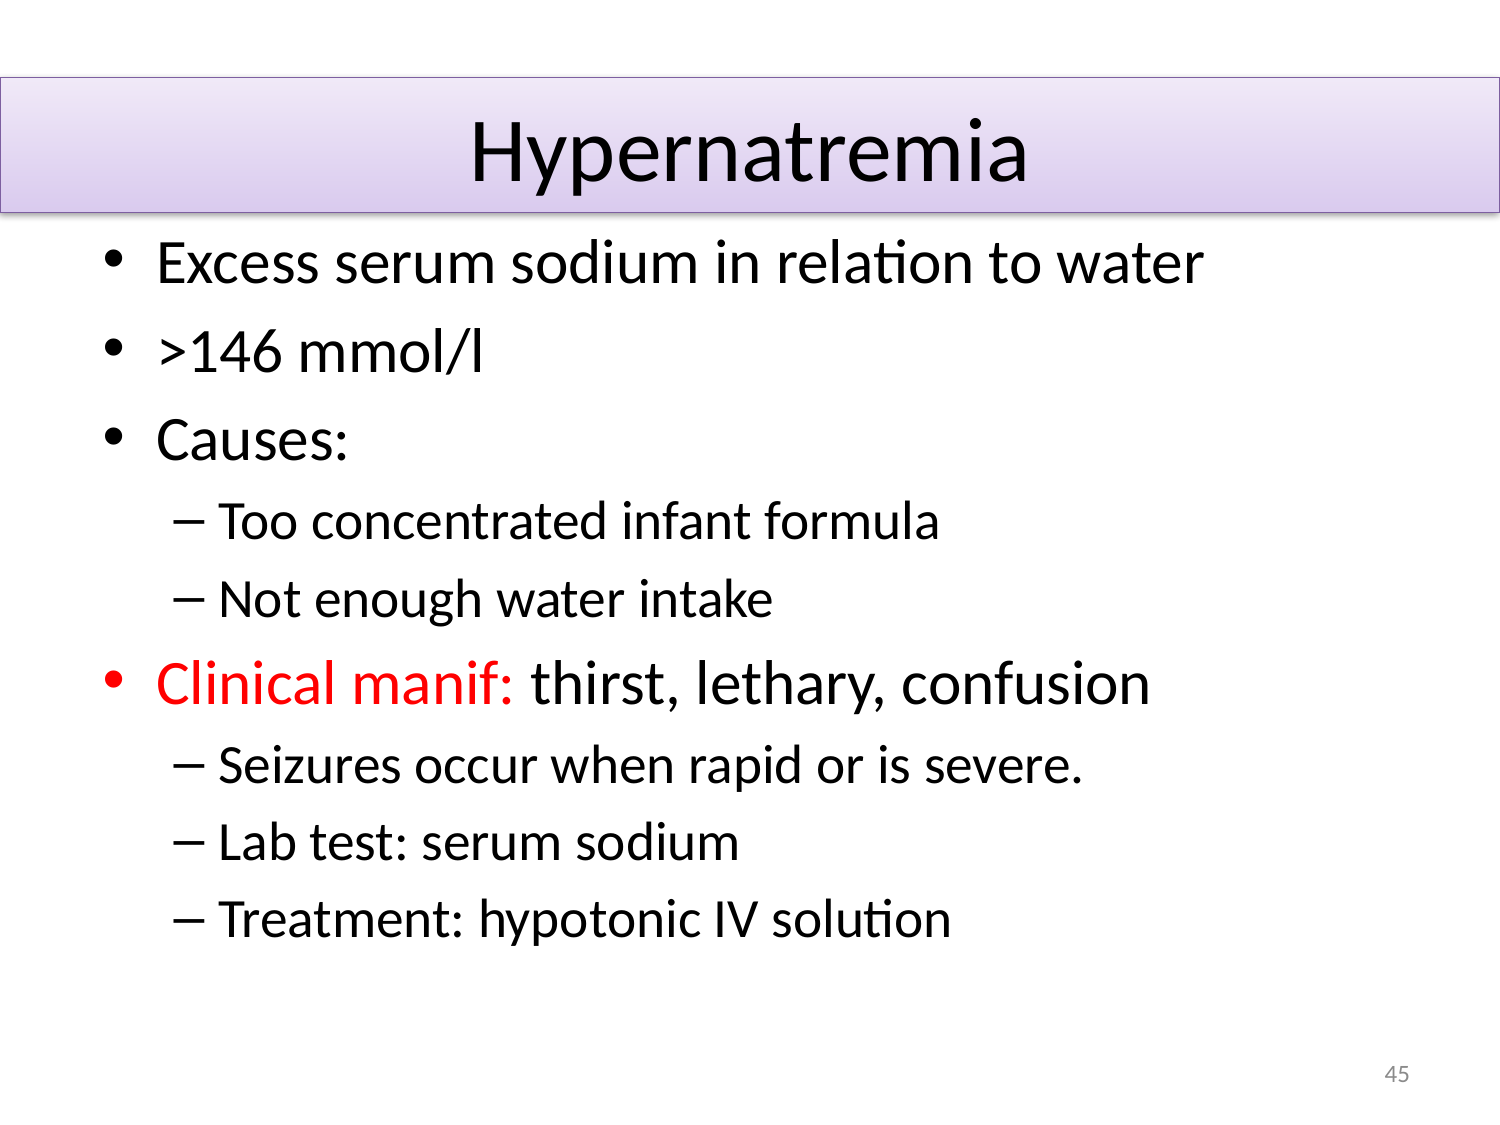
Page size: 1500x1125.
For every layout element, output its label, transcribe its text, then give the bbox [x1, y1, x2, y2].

list Excess serum sodium in relation to water >146 mmol/l Causes: Too concentrated infant formula Not enough water intake Clinical manif: thirst, lethary, confusion Seizures occur when rapid or is severe. Lab test: serum sodium Treatment: hypotonic IV solution [87, 212, 1425, 963]
title Hypernatremia [0, 77, 1500, 213]
slide_number 45 [1074, 1042, 1425, 1103]
